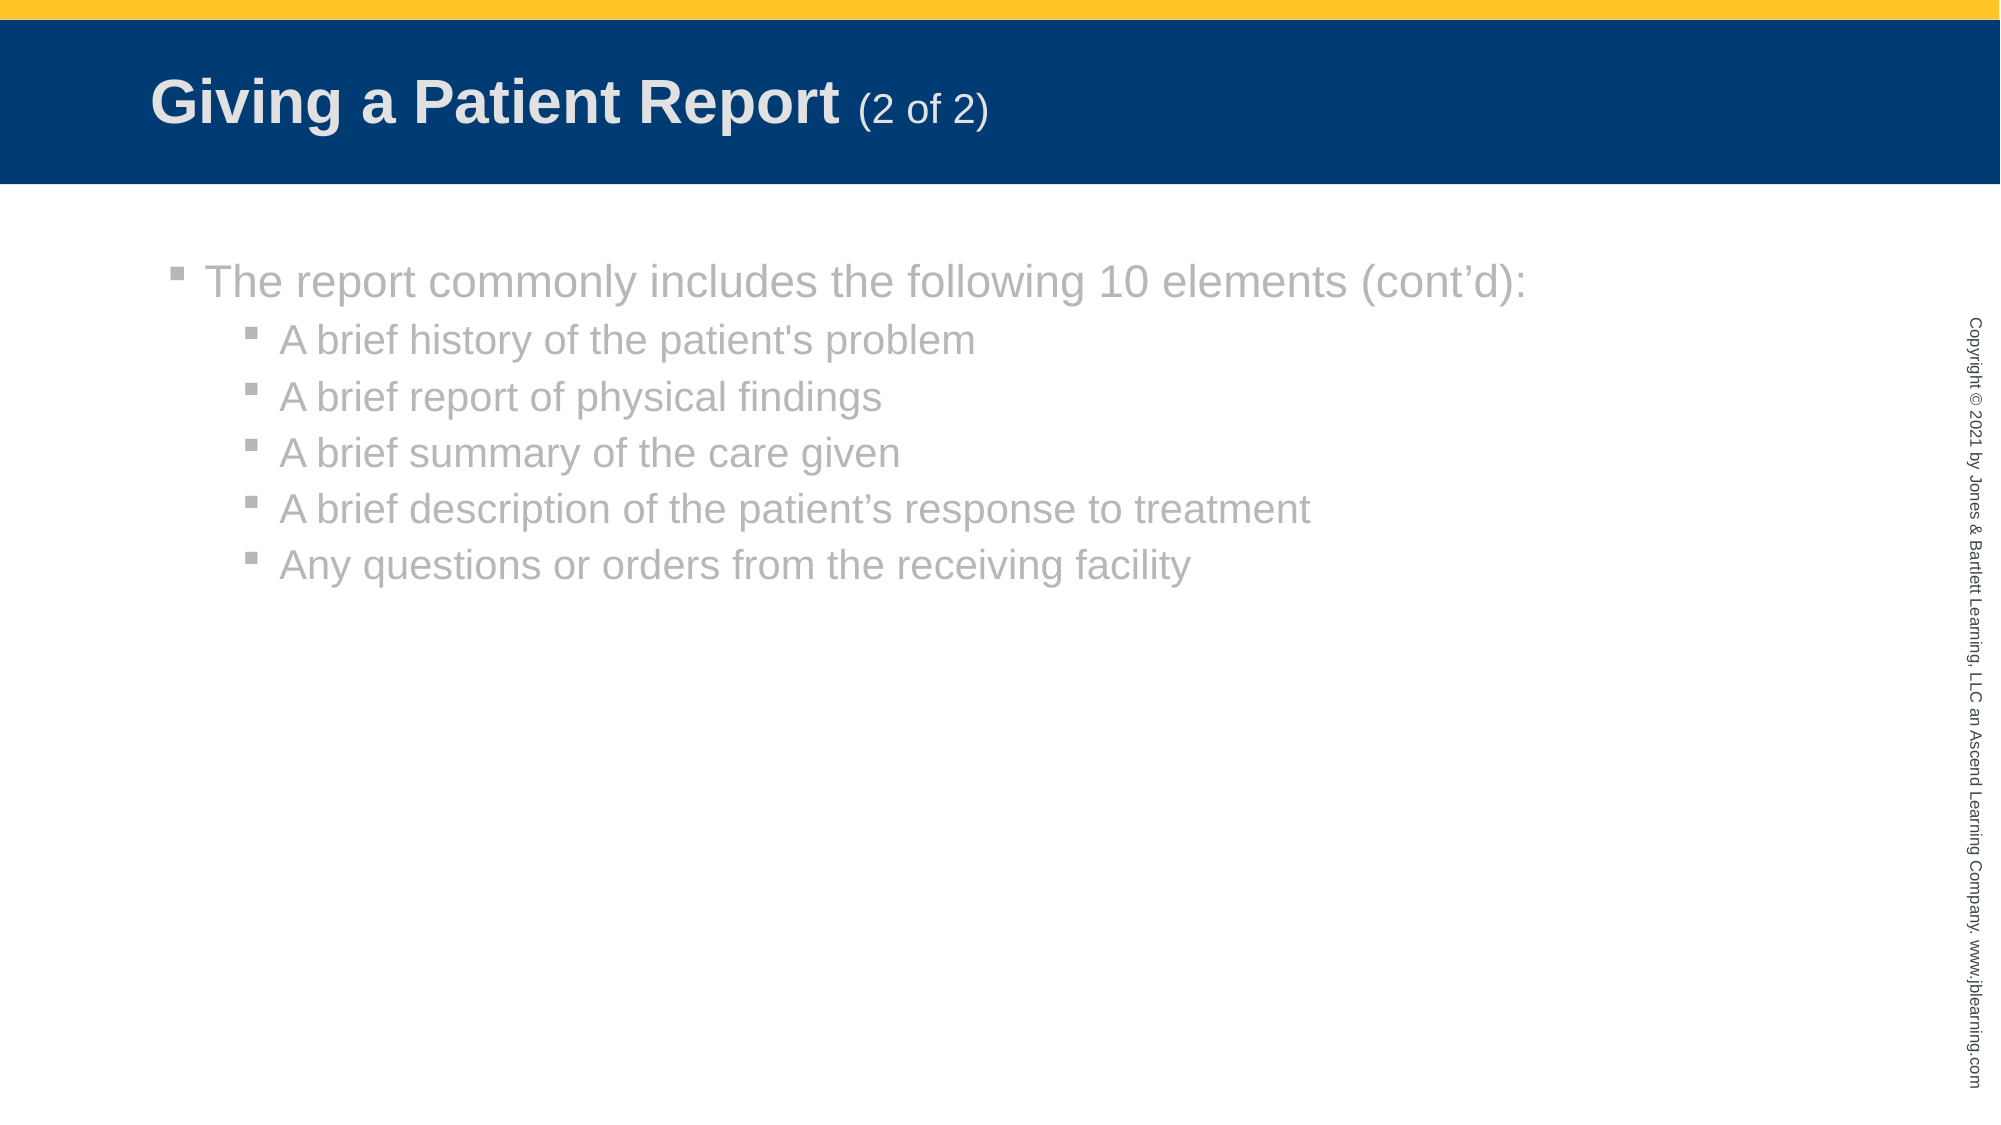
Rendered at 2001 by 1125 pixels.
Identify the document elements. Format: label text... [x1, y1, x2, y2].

list The report commonly includes the following 10 elements (cont’d): A brief history of the patient's problem A brief report of physical findings A brief summary of the care given A brief description of the patient’s response to treatment Any questions or orders from the receiving facility [151, 244, 1840, 1016]
title Giving a Patient Report (2 of 2) [0, 19, 2000, 185]
